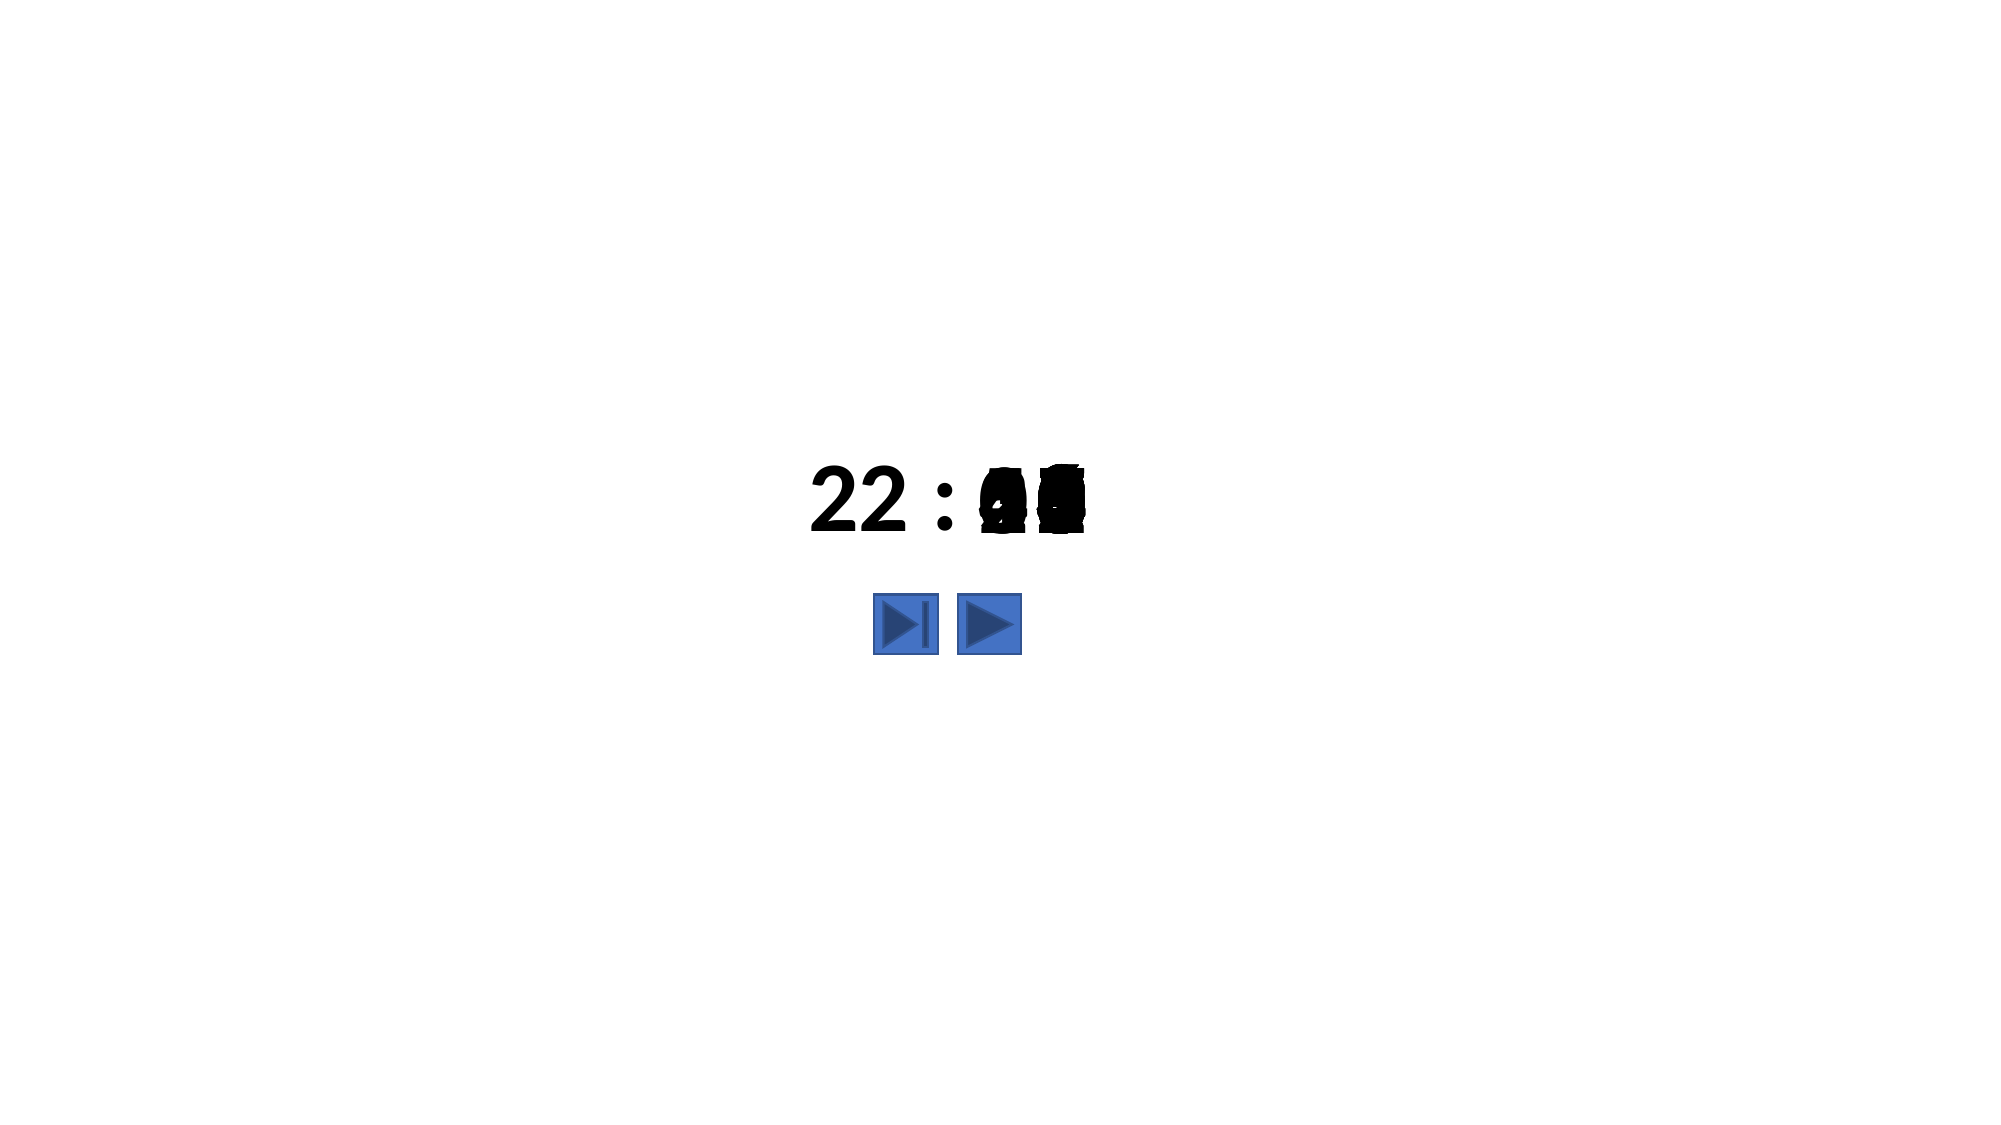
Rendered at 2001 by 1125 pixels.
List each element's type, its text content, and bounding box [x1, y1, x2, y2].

slide_number 21 [784, 461, 925, 522]
